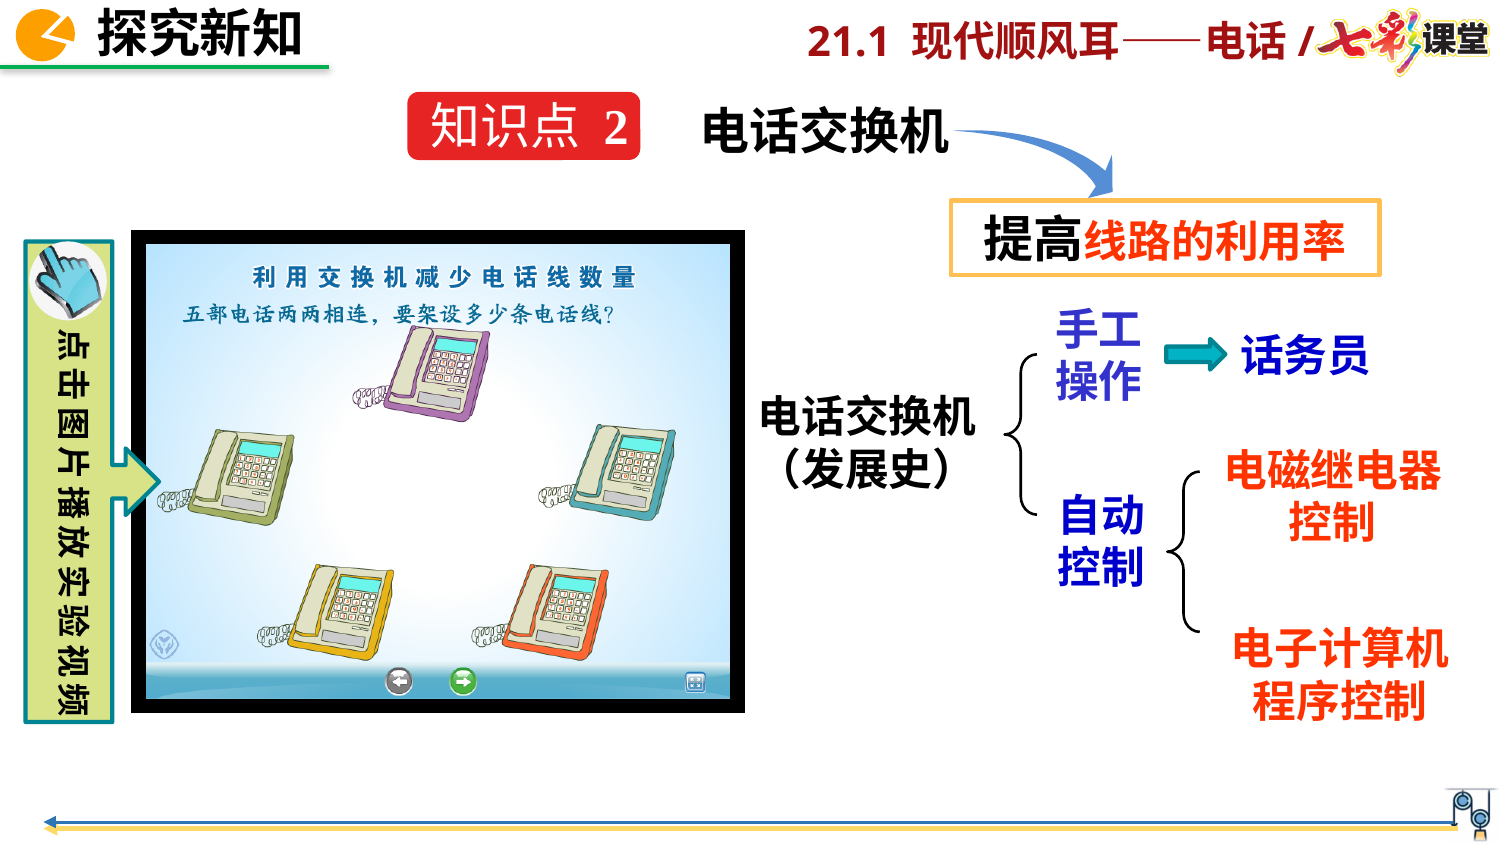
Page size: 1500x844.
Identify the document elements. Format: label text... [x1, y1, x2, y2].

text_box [407, 91, 652, 163]
picture [963, 105, 1111, 215]
picture [1313, 7, 1492, 77]
text_box [1167, 471, 1200, 632]
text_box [25, 241, 160, 737]
picture [1449, 793, 1493, 836]
text_box 话务员 [1225, 320, 1399, 388]
text_box 电话交换机 [685, 92, 1083, 168]
text_box [1004, 354, 1038, 515]
text_box 电子计算机程序控制 [1202, 613, 1478, 734]
text_box 提高线路的利用率 [949, 198, 1382, 277]
text_box 自动控制 [1042, 479, 1177, 600]
text_box 电磁继电器控制 [1197, 434, 1468, 555]
text_box 手工操作 [1040, 293, 1167, 414]
text_box 电话交换机 （发展史） [745, 381, 1003, 502]
text_box [1164, 336, 1228, 372]
picture [160, 243, 731, 700]
